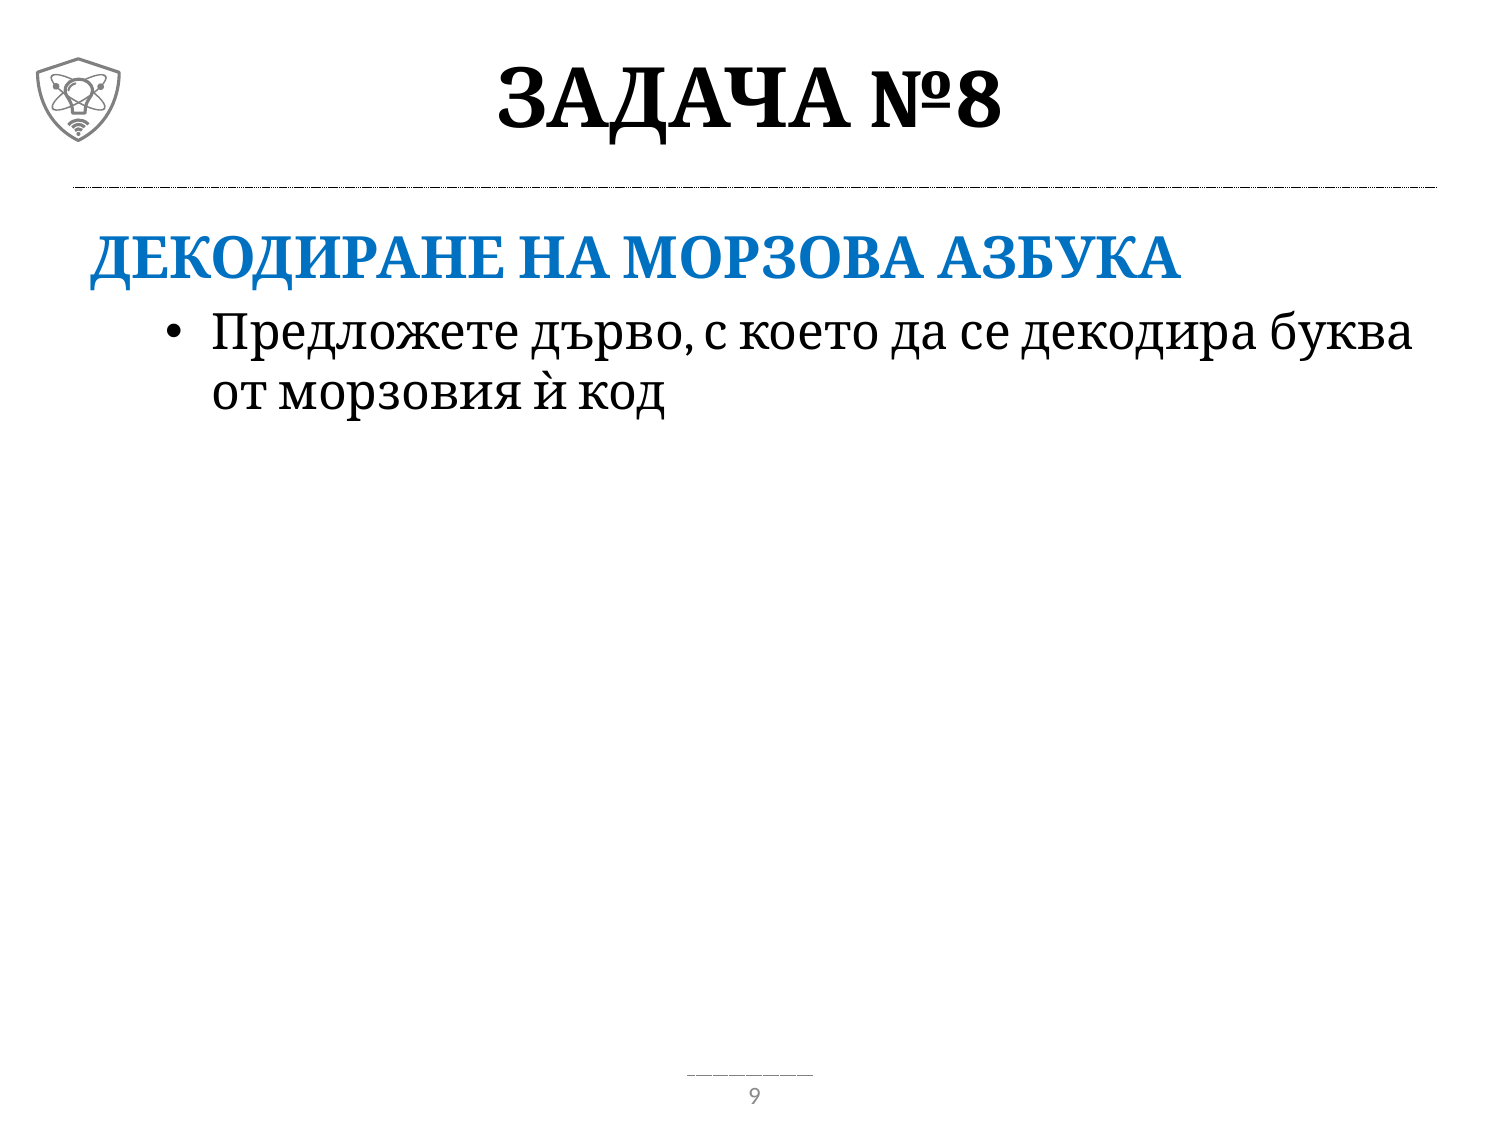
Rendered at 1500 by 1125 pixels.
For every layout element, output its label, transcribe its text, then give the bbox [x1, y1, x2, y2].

title Задача №8 [0, 0, 1500, 188]
list Декодиране на морзова азбука Предложете дърво, с което да се декодира буква от морзовия ѝ код [75, 212, 1450, 1063]
slide_number 9 [579, 1065, 930, 1125]
